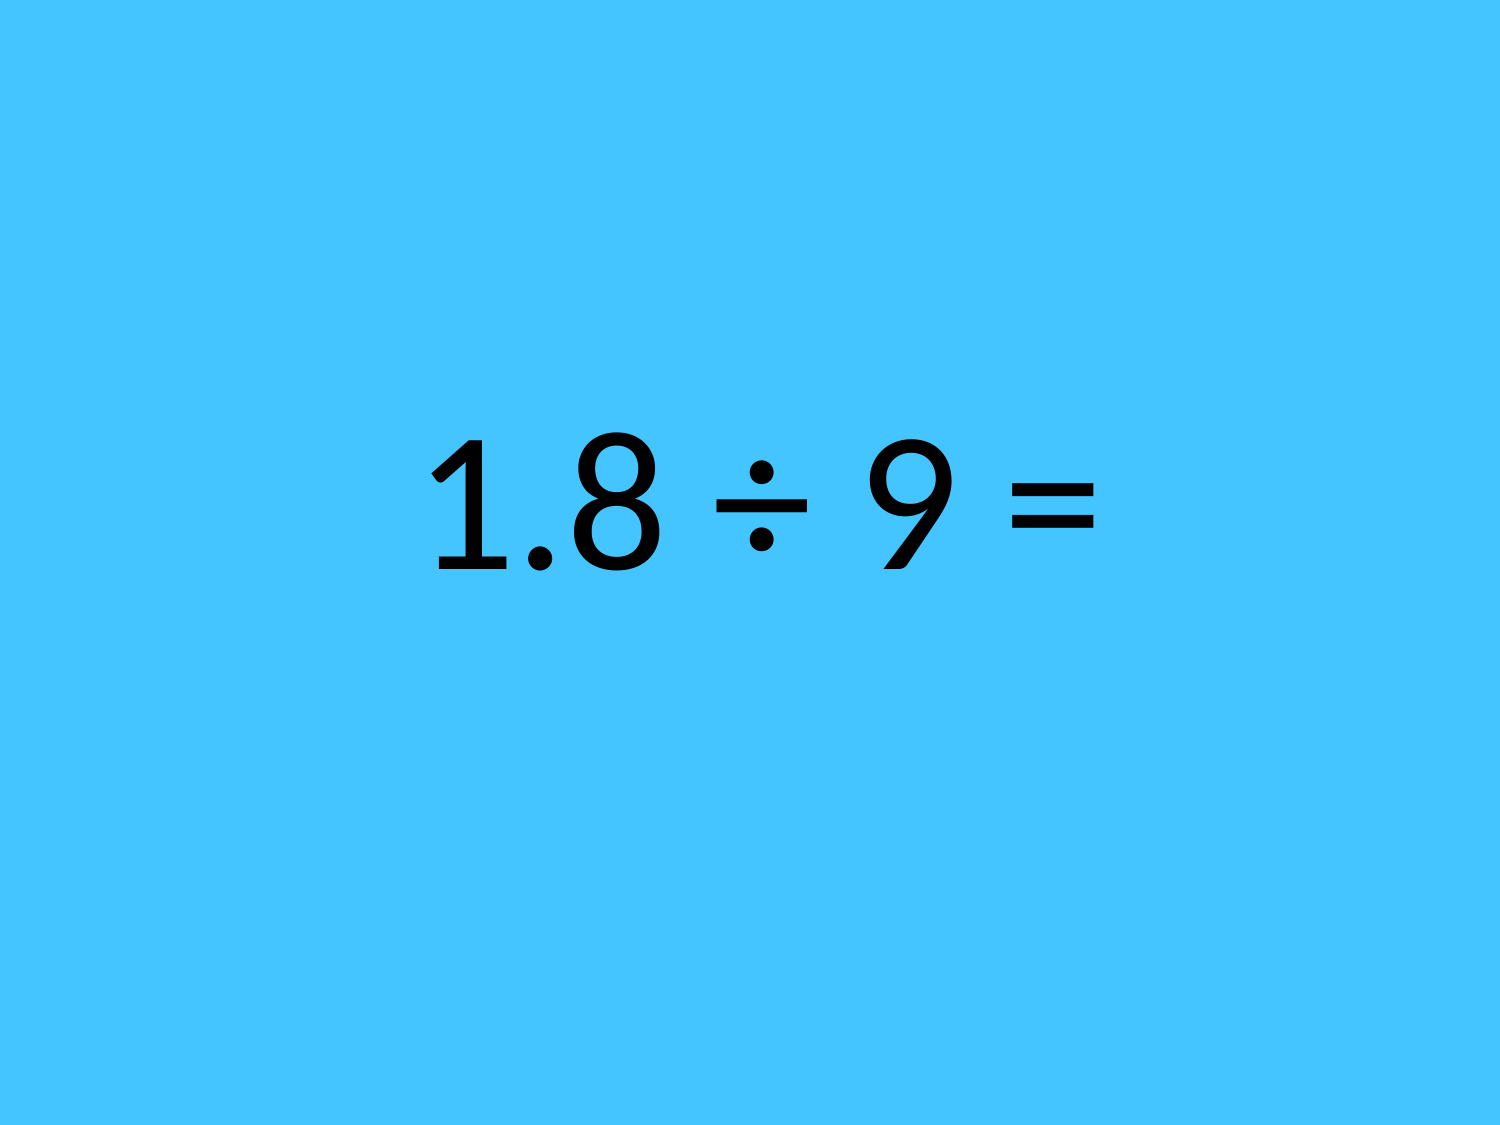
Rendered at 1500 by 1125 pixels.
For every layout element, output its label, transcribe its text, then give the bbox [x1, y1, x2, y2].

text_box 1.8 ÷ 9 = [399, 362, 1138, 618]
